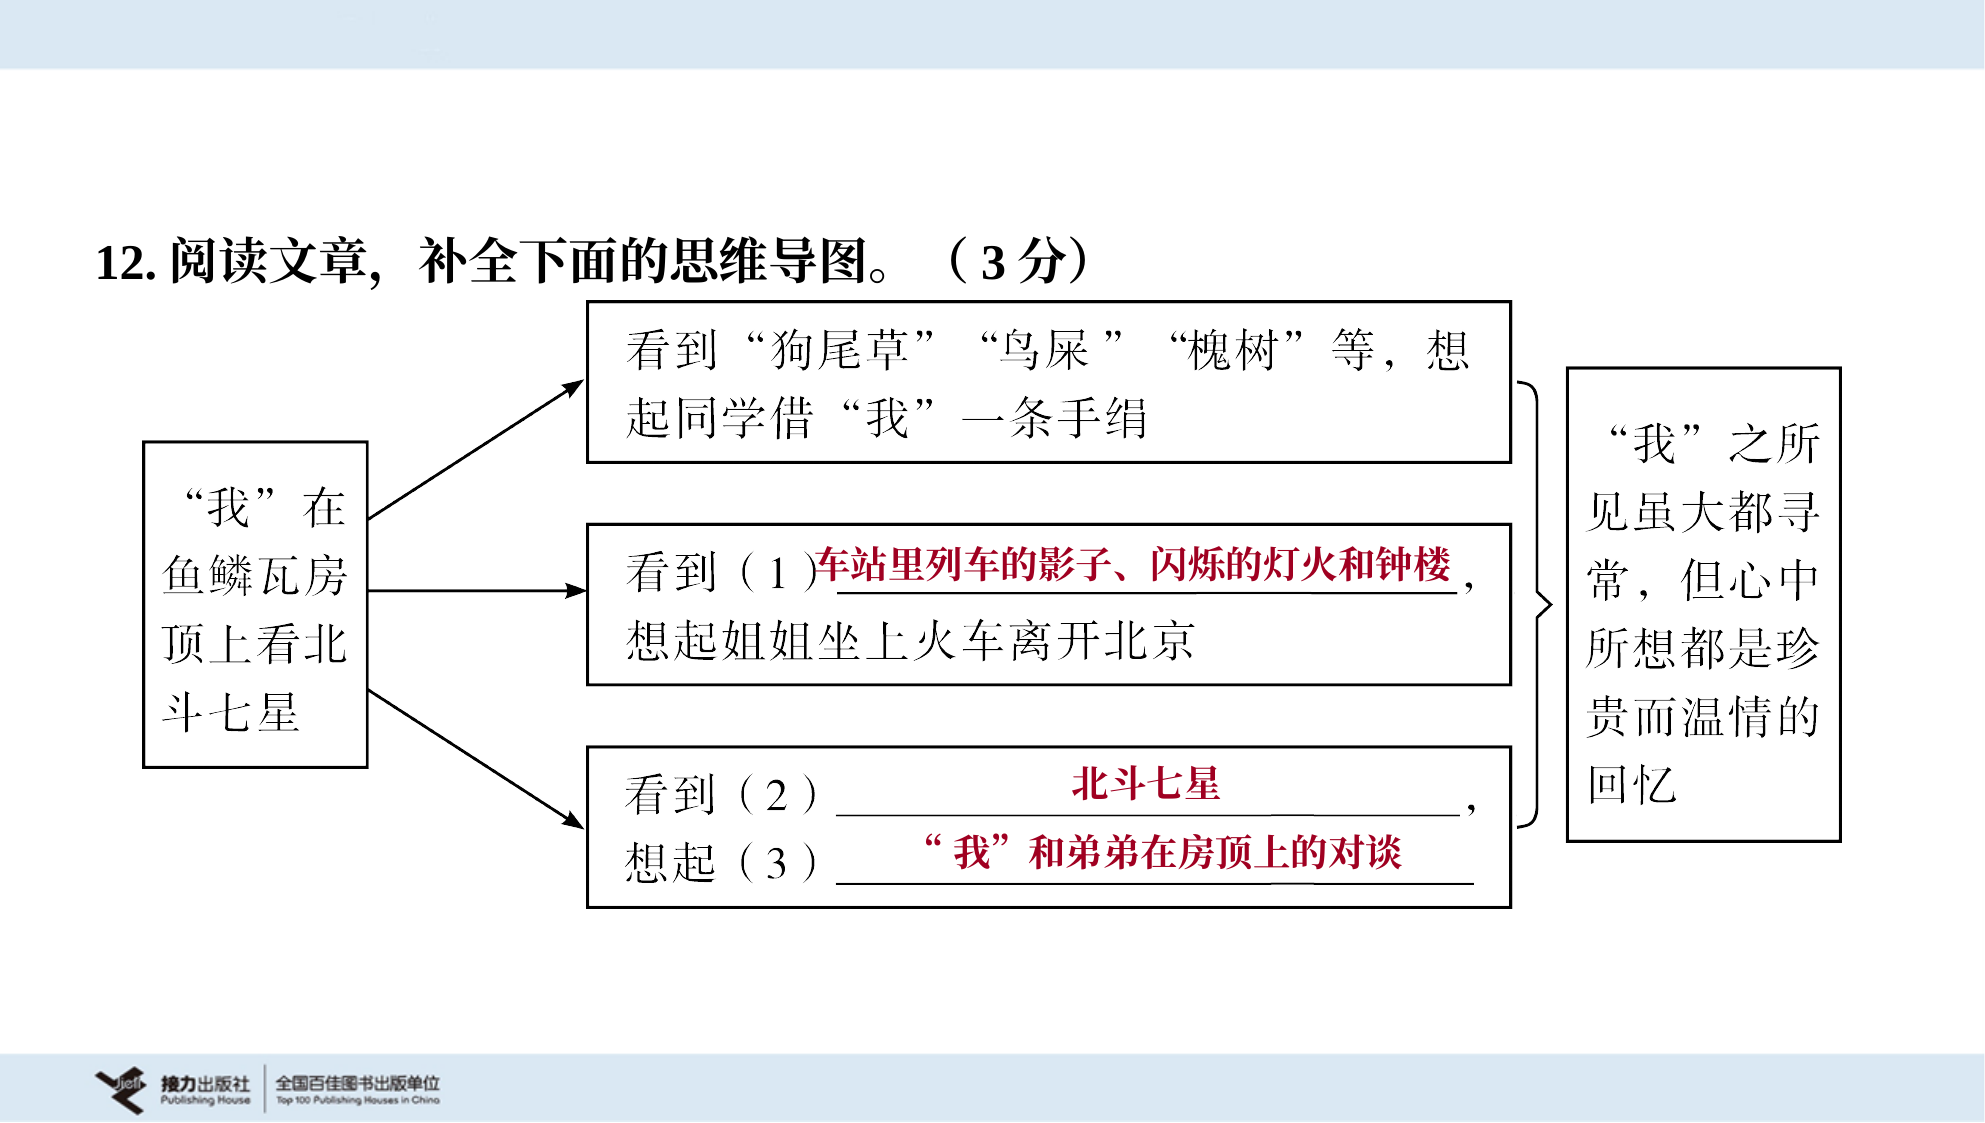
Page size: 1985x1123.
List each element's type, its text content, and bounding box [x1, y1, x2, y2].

picture [0, 0, 1985, 1122]
text_box 12.阅读文章，补全下面的思维导图。（3分） [94, 201, 1892, 290]
